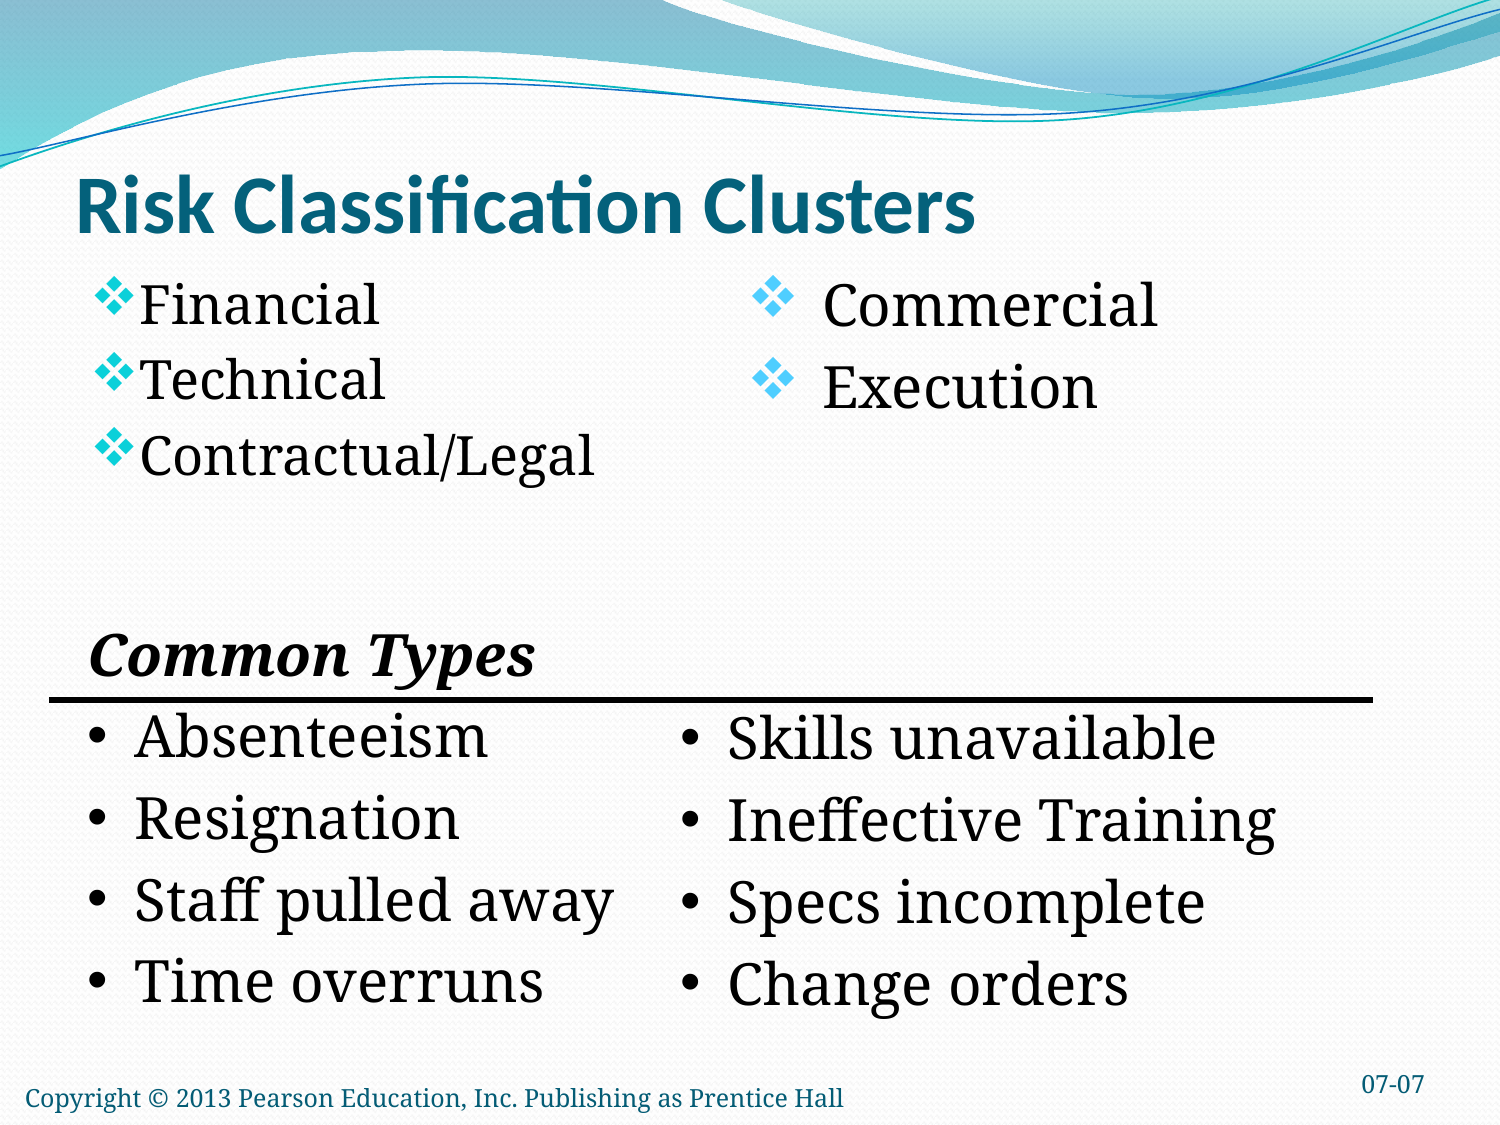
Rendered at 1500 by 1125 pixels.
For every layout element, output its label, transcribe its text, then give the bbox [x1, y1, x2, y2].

text_box Skills unavailable Ineffective Training Specs incomplete Change orders [666, 694, 1373, 699]
title Risk Classification Clusters [74, 62, 1426, 251]
list Financial Technical Contractual/Legal [74, 262, 656, 605]
text_box Common Types Absenteeism Resignation Staff pulled away Time overruns [73, 610, 780, 699]
text_box Common Types Absenteeism Resignation Staff pulled away Time overruns [73, 711, 666, 1022]
slide_number 07-07 [1299, 1042, 1425, 1103]
text_box Skills unavailable Ineffective Training Specs incomplete Change orders [666, 708, 1373, 1024]
text_box Commercial Execution [732, 261, 1323, 467]
